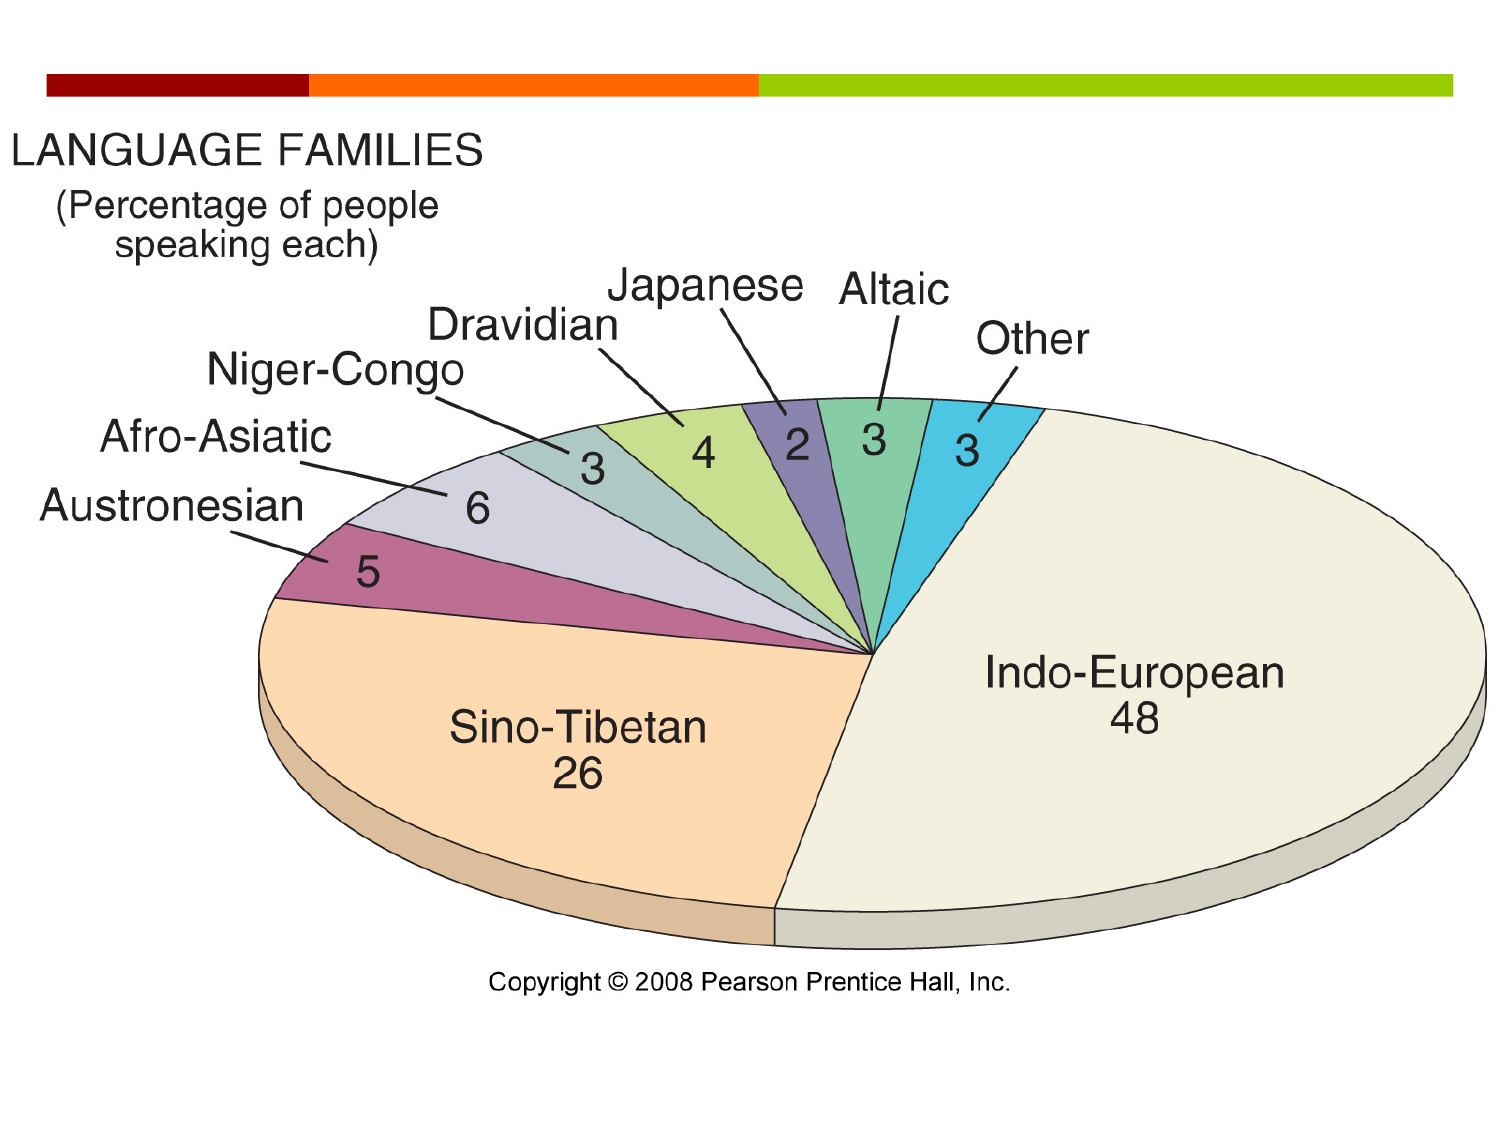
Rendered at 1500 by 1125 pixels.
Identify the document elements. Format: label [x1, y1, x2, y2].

picture [0, 118, 1499, 1007]
